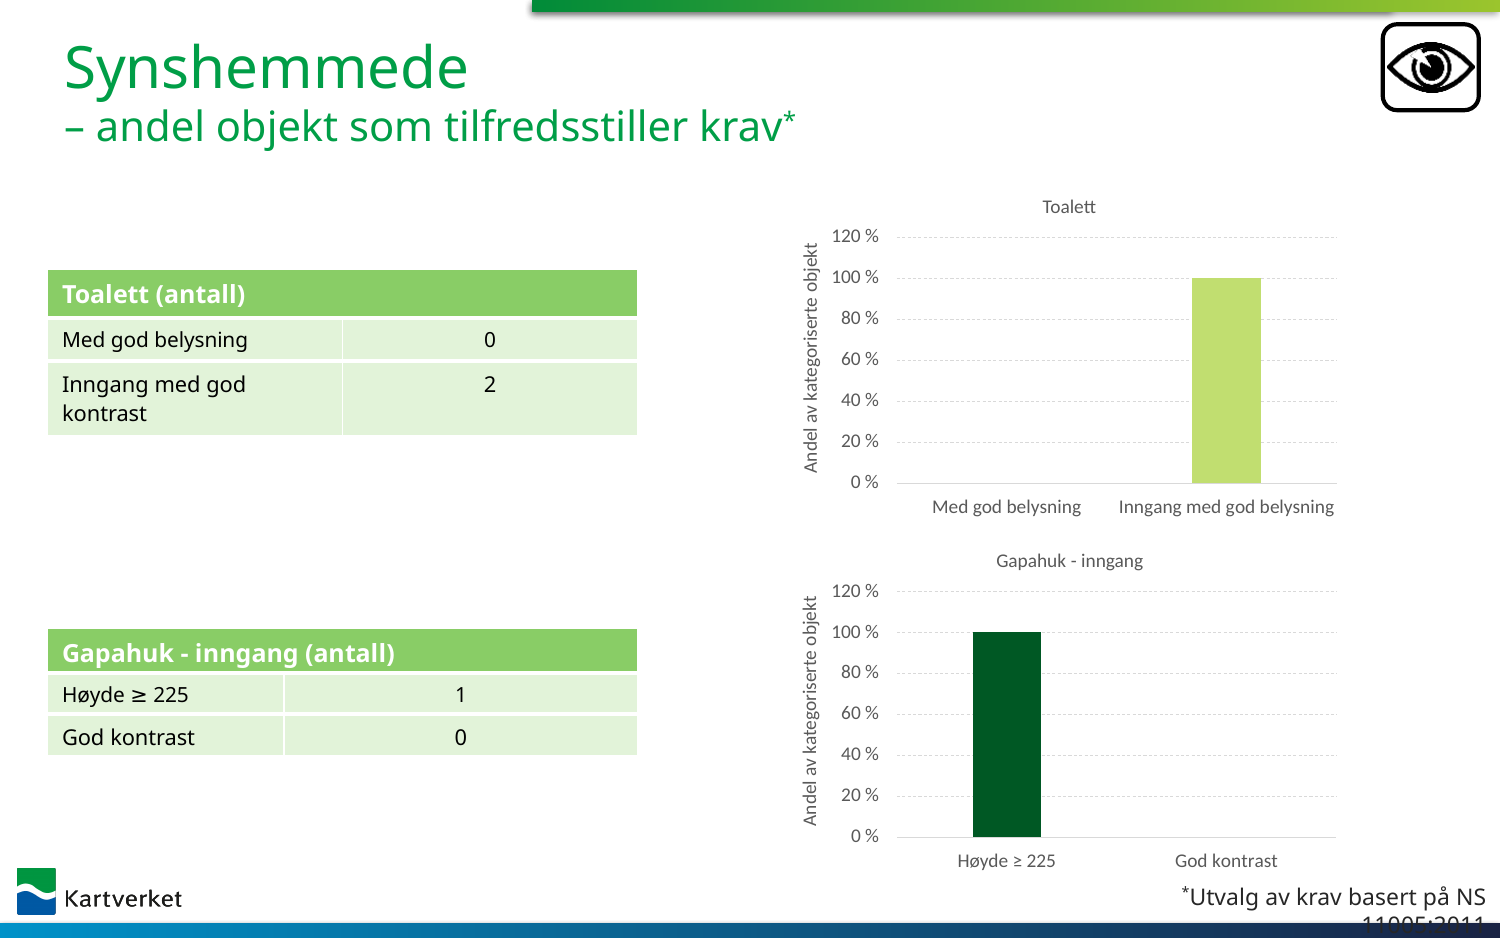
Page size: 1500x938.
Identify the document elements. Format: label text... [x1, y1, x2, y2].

table_cell Høyde ≥ 225 [48, 675, 283, 712]
picture [791, 187, 1348, 526]
table_cell Inngang med god kontrast [48, 363, 342, 435]
table_cell Med god belysning [48, 320, 342, 359]
text_box *Utvalg av krav basert på NS 11005:2011 [1068, 873, 1500, 938]
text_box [1382, 24, 1480, 111]
text_box Synshemmede – andel objekt som tilfredsstiller krav* [49, 24, 1431, 158]
table_cell 0 [285, 716, 637, 755]
table_header Toalett (antall) [48, 270, 637, 316]
table_cell 1 [285, 675, 637, 712]
table_cell 0 [343, 320, 637, 359]
table_cell 2 [343, 363, 637, 435]
table_header Gapahuk - inngang (antall) [48, 629, 637, 671]
picture [791, 541, 1348, 880]
table_cell God kontrast [48, 716, 283, 755]
